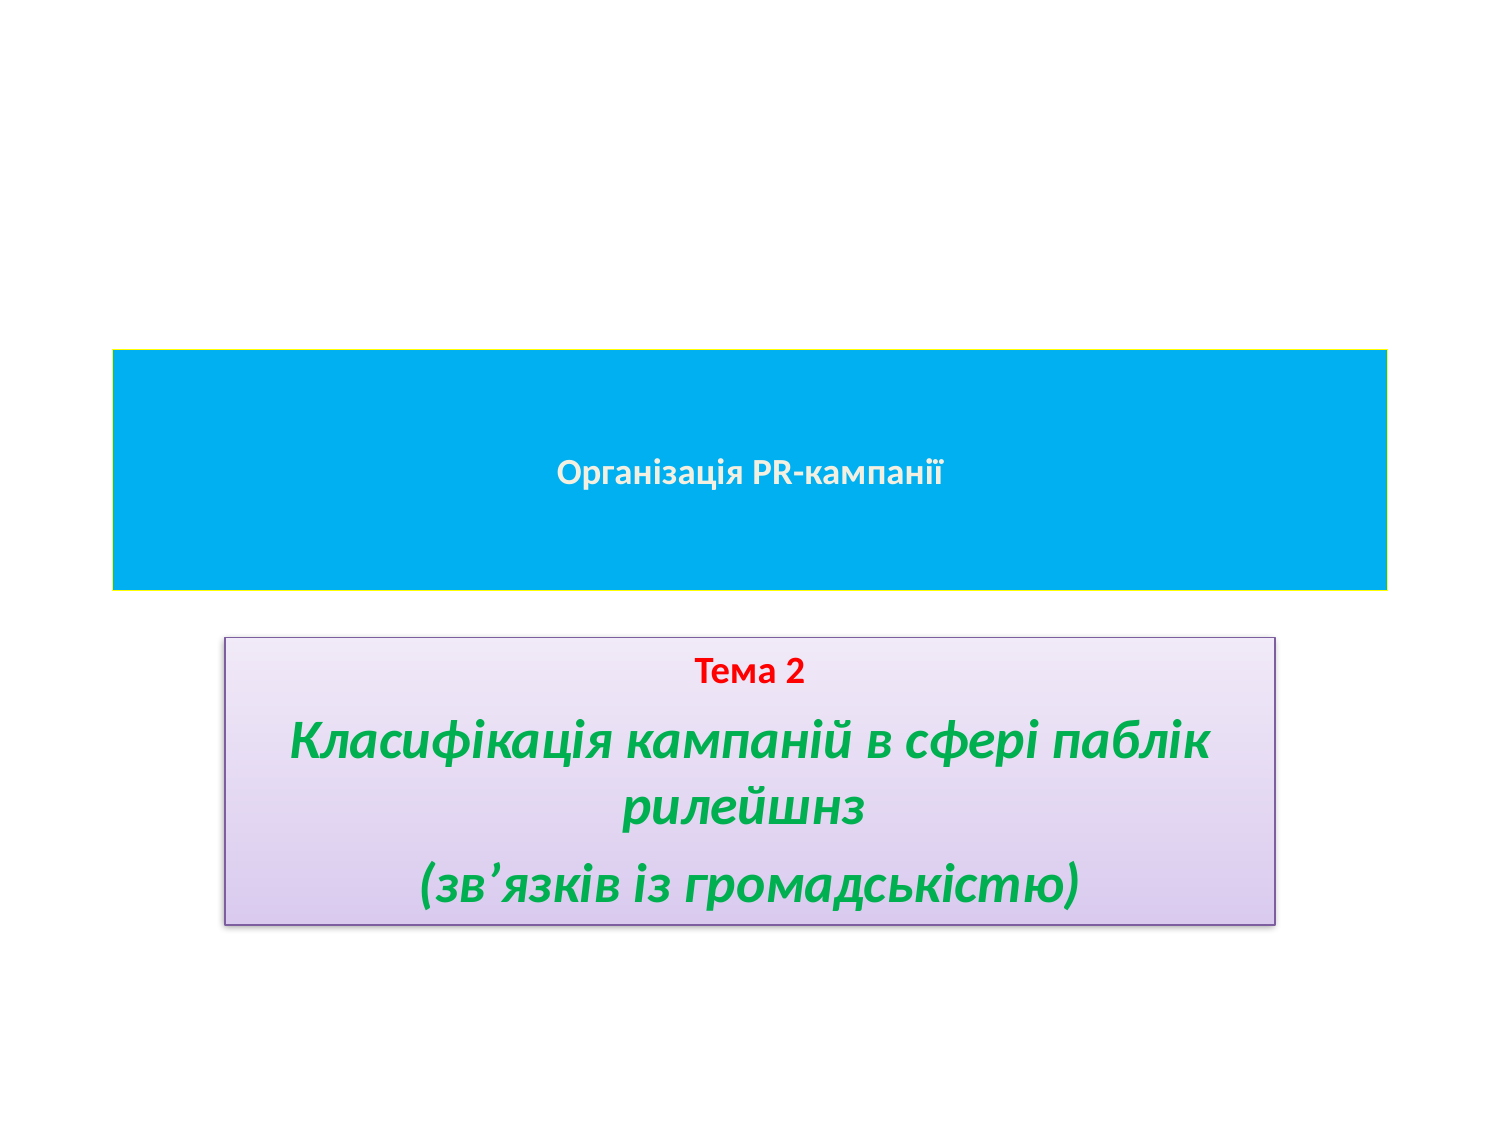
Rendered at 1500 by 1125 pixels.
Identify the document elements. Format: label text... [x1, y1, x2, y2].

title Організація PR-кампанії [112, 349, 1388, 591]
subtitle Тема 2 Класифікація кампаній в сфері паблік рилейшнз (зв’язків із громадськістю) [224, 637, 1276, 926]
